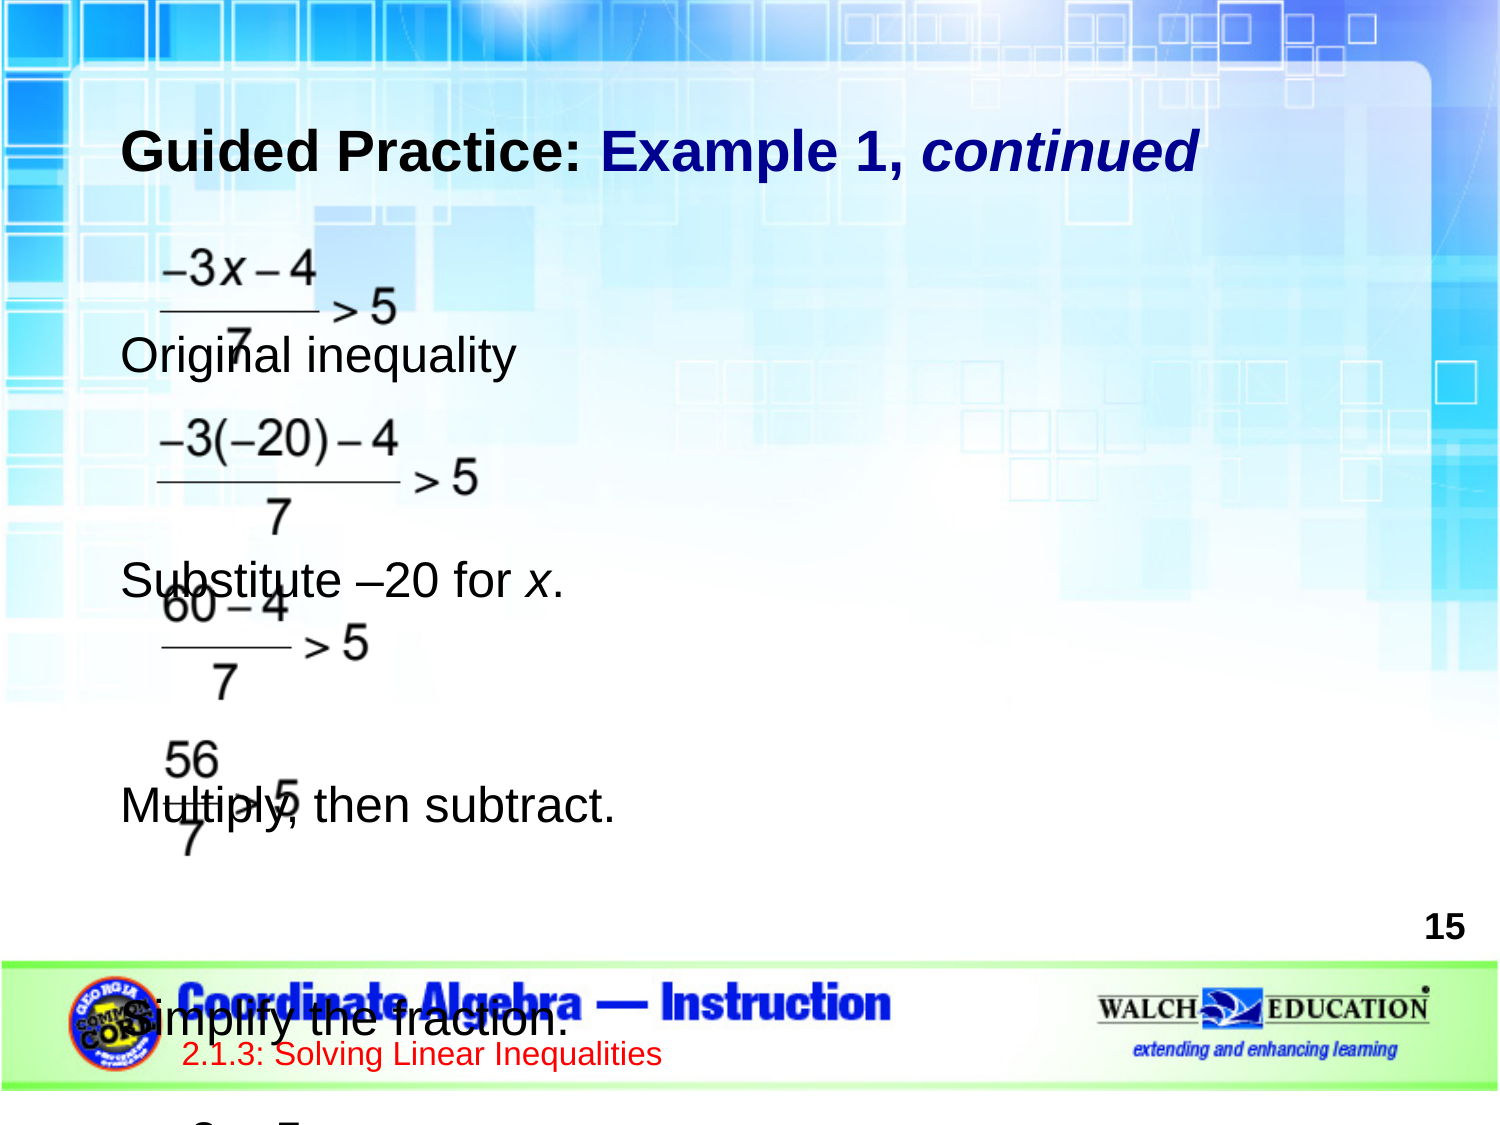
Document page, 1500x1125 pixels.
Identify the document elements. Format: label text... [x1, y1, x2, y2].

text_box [156, 233, 400, 366]
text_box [160, 726, 301, 859]
list 2.1.3: Solving Linear Inequalities [166, 1024, 1074, 1068]
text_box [153, 404, 480, 537]
subtitle Guided Practice: Example 1, continued Original inequality Substitute –20 for x. Multiply, then subtract. Simplify the fraction. 8 > 5 [105, 105, 1394, 925]
slide_number 15 [1361, 901, 1481, 949]
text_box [156, 570, 370, 702]
picture [1, 0, 1500, 1091]
